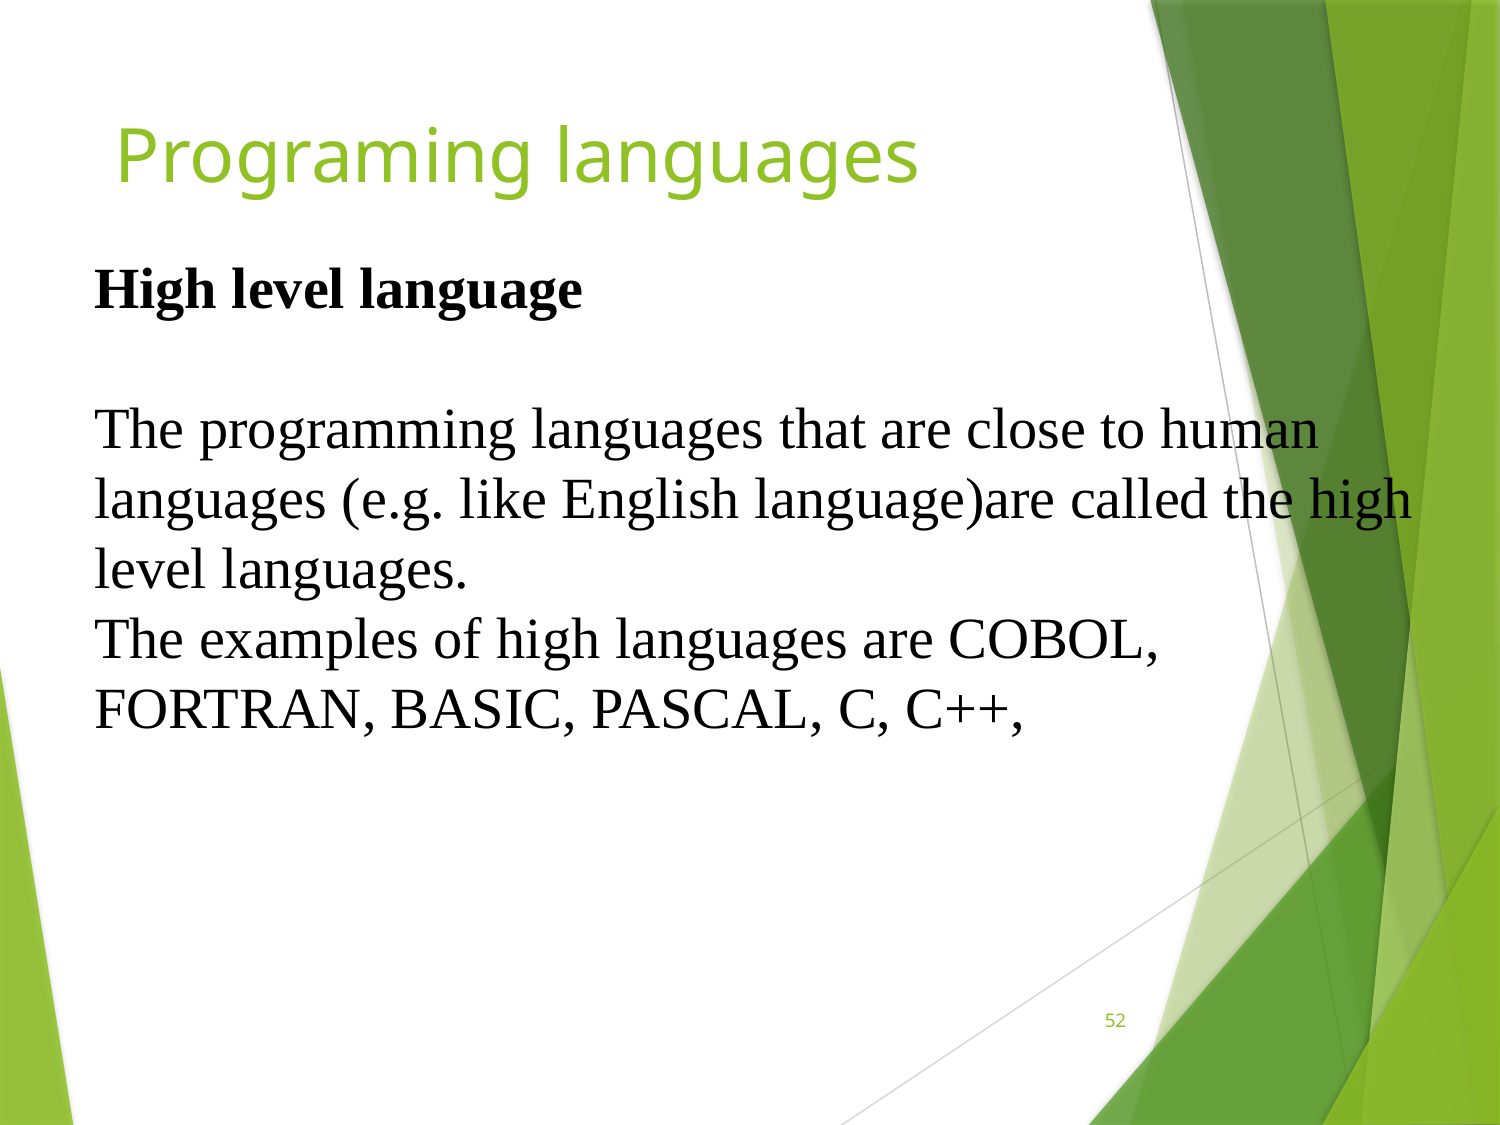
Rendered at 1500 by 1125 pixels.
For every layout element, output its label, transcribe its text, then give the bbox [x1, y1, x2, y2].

title Programing languages [99, 99, 1142, 243]
slide_number 52 [1057, 991, 1142, 1051]
text_box High level language The programming languages that are close to human languages (e.g. like English language)are called the high level languages. The examples of high languages are COBOL, FORTRAN, BASIC, PASCAL, C, C++, [79, 243, 1438, 748]
